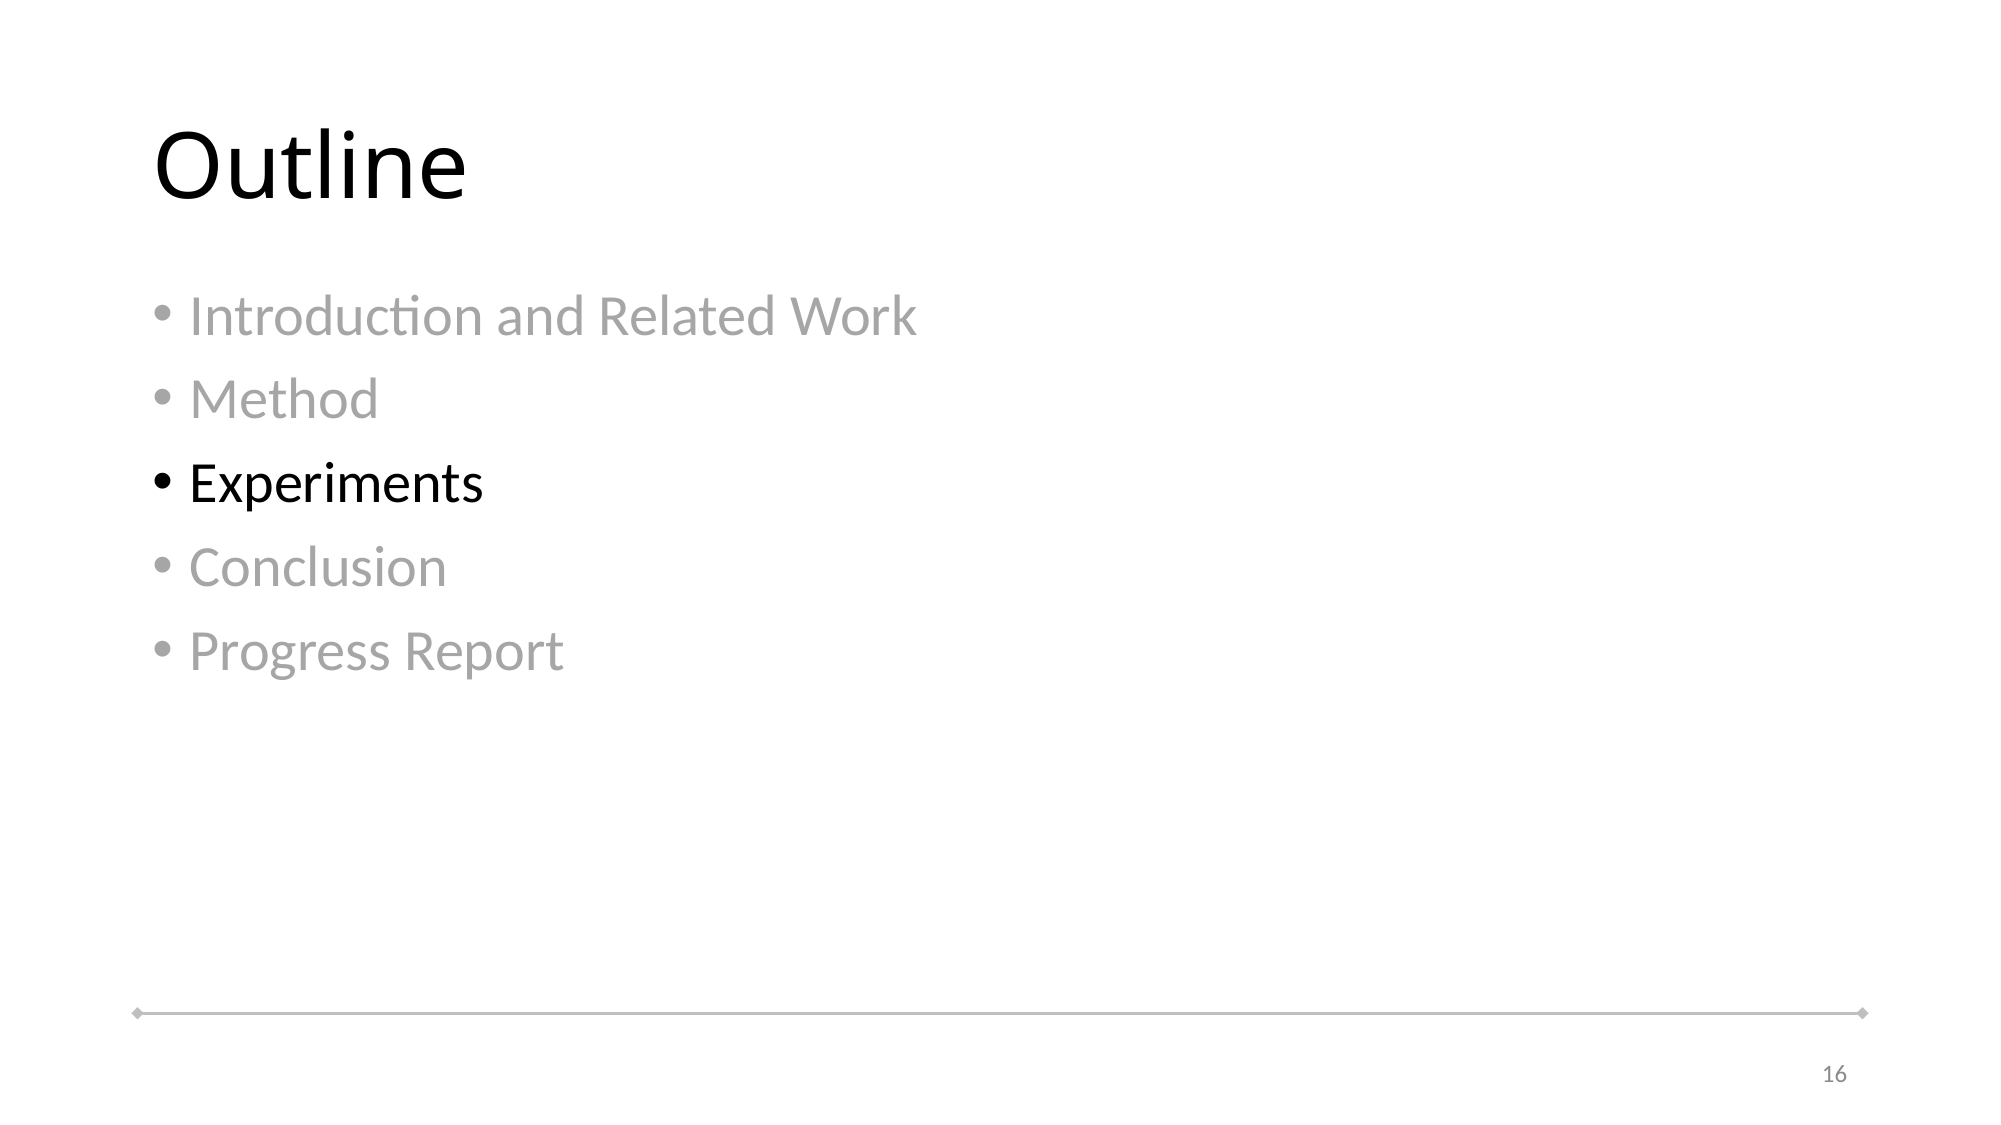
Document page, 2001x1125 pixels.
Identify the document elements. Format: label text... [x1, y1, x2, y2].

title Outline [137, 59, 1863, 277]
list Introduction and Related Work Method Experiments Conclusion Progress Report [137, 277, 1863, 1012]
slide_number 16 [1412, 1042, 1863, 1103]
